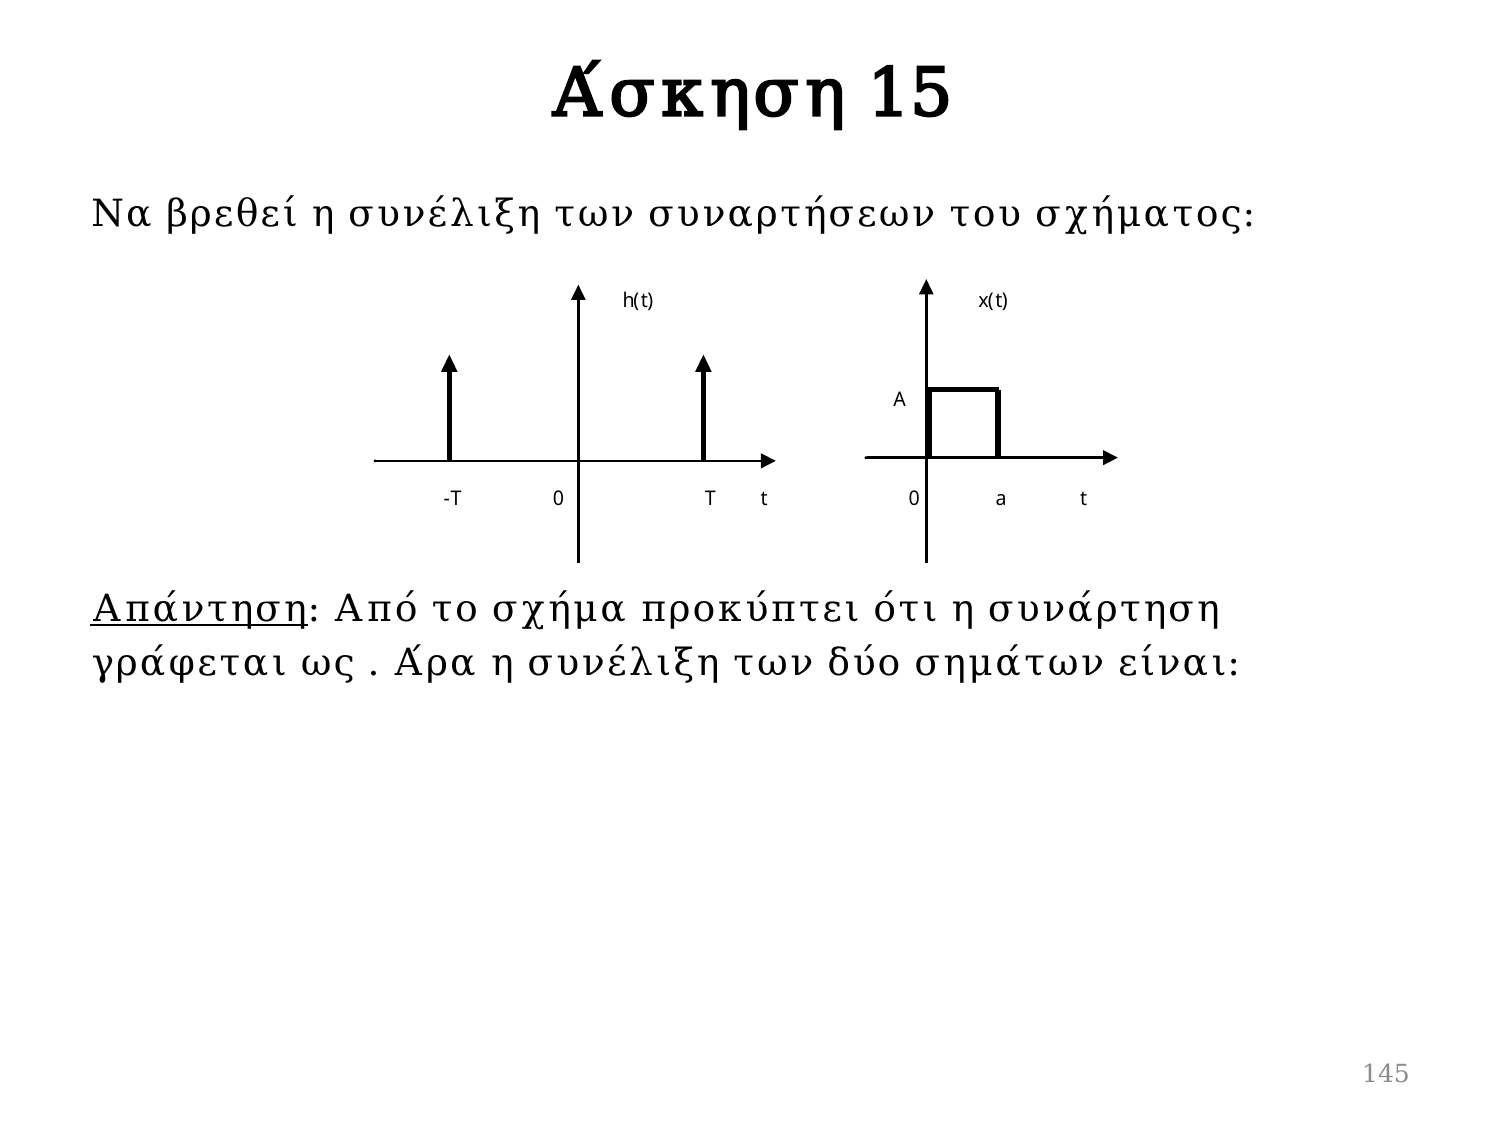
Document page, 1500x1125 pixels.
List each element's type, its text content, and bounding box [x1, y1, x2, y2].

slide_number 145 [1222, 1042, 1425, 1103]
title Άσκηση 15 [75, 19, 1425, 159]
picture [362, 262, 1129, 563]
